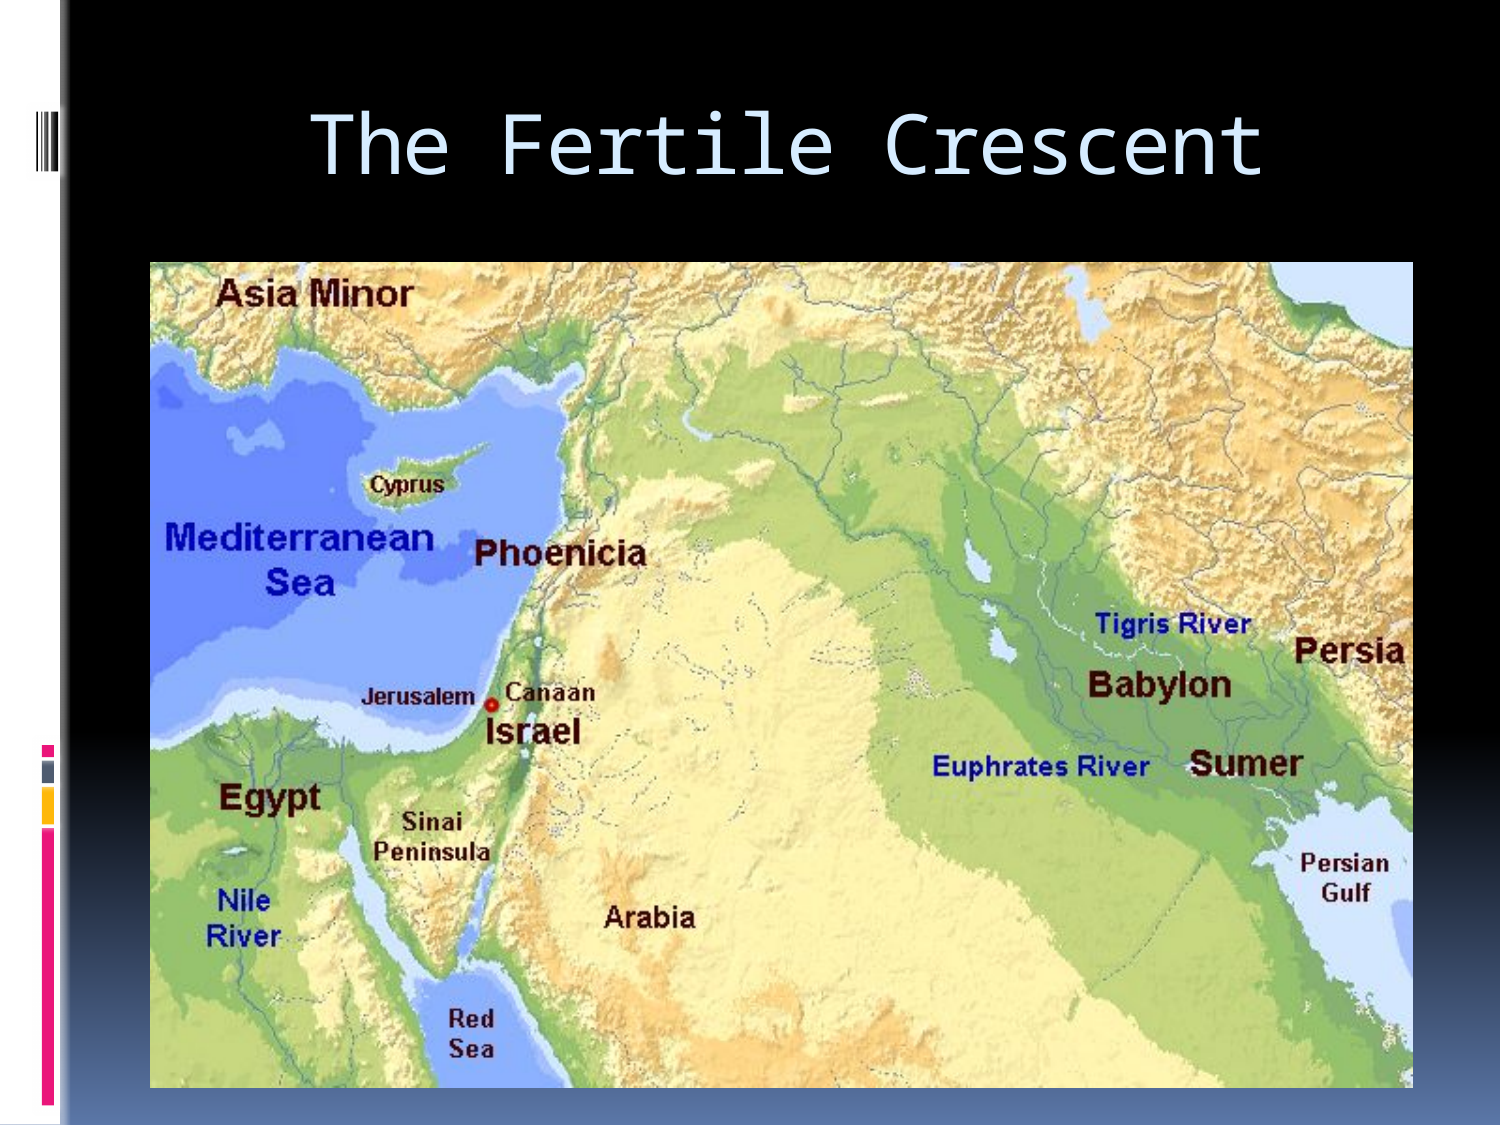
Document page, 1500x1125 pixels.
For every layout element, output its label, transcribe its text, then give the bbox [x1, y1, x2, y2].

picture [149, 262, 1413, 1089]
title The Fertile Crescent [150, 83, 1425, 234]
